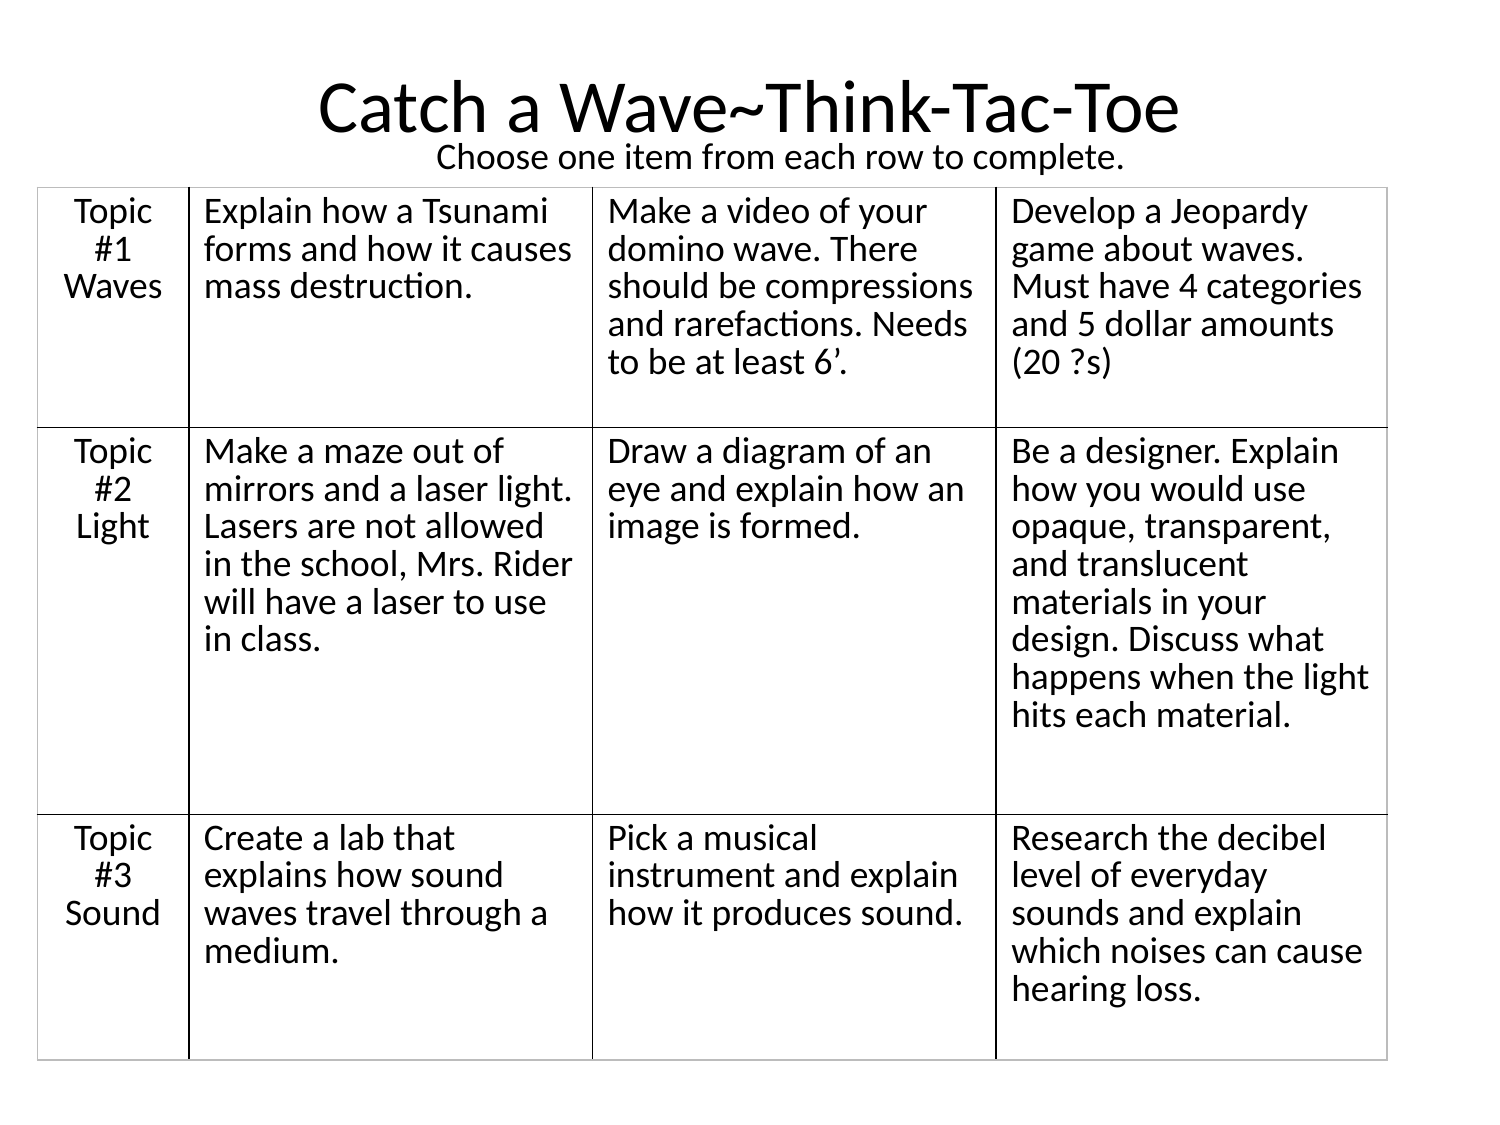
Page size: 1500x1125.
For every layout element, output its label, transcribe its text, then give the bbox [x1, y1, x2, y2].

table_cell Be a designer. Explain how you would use opaque, transparent, and translucent materials in your design. Discuss what happens when the light hits each material. [997, 428, 1386, 814]
text_box Choose one item from each row to complete. [187, 124, 1375, 185]
table_cell Research the decibel level of everyday sounds and explain which noises can cause hearing loss. [997, 815, 1386, 1059]
table_cell Pick a musical instrument and explain how it produces sound. [593, 815, 995, 1059]
table_header Make a video of your domino wave. There should be compressions and rarefactions. Needs to be at least 6’. [593, 188, 995, 427]
table_cell Create a lab that explains how sound waves travel through a medium. [190, 815, 592, 1059]
text_box Catch a Wave~Think-Tac-Toe [87, 49, 1413, 155]
table_header Topic #1 Waves [38, 188, 188, 427]
table_cell Topic #2 Light [38, 428, 188, 814]
table_cell Topic #3 Sound [38, 815, 188, 1059]
table_cell Draw a diagram of an eye and explain how an image is formed. [593, 428, 995, 814]
table_header Develop a Jeopardy game about waves. Must have 4 categories and 5 dollar amounts (20 ?s) [997, 188, 1386, 427]
table_header Explain how a Tsunami forms and how it causes mass destruction. [190, 188, 592, 427]
table_cell Make a maze out of mirrors and a laser light. Lasers are not allowed in the school, Mrs. Rider will have a laser to use in class. [190, 428, 592, 814]
